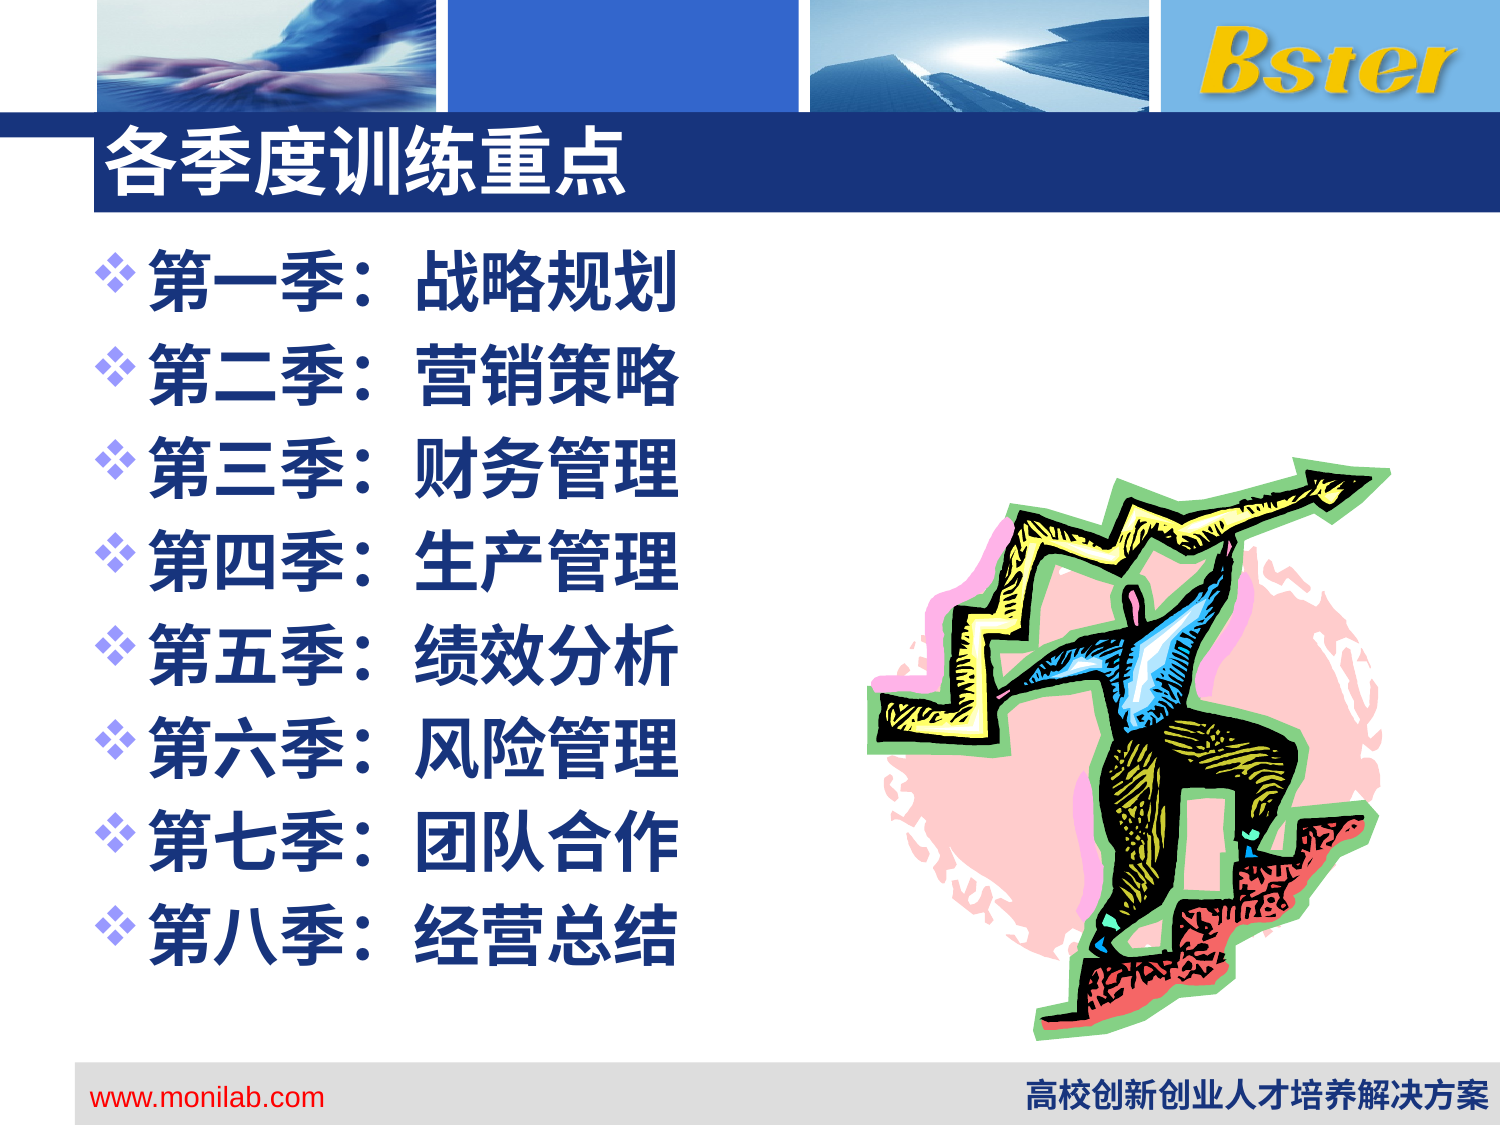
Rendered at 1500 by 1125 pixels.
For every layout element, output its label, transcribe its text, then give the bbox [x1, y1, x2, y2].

title 各季度训练重点 [88, 113, 1369, 206]
list 第一季：战略规划 第二季：营销策略 第三季：财务管理 第四季：生产管理 第五季：绩效分析 第六季：风险管理 第七季：团队合作 第八季：经营总结 [74, 232, 1454, 1034]
picture [866, 456, 1392, 1042]
picture [1199, 26, 1458, 94]
picture [810, 0, 1150, 112]
picture [97, 0, 437, 112]
